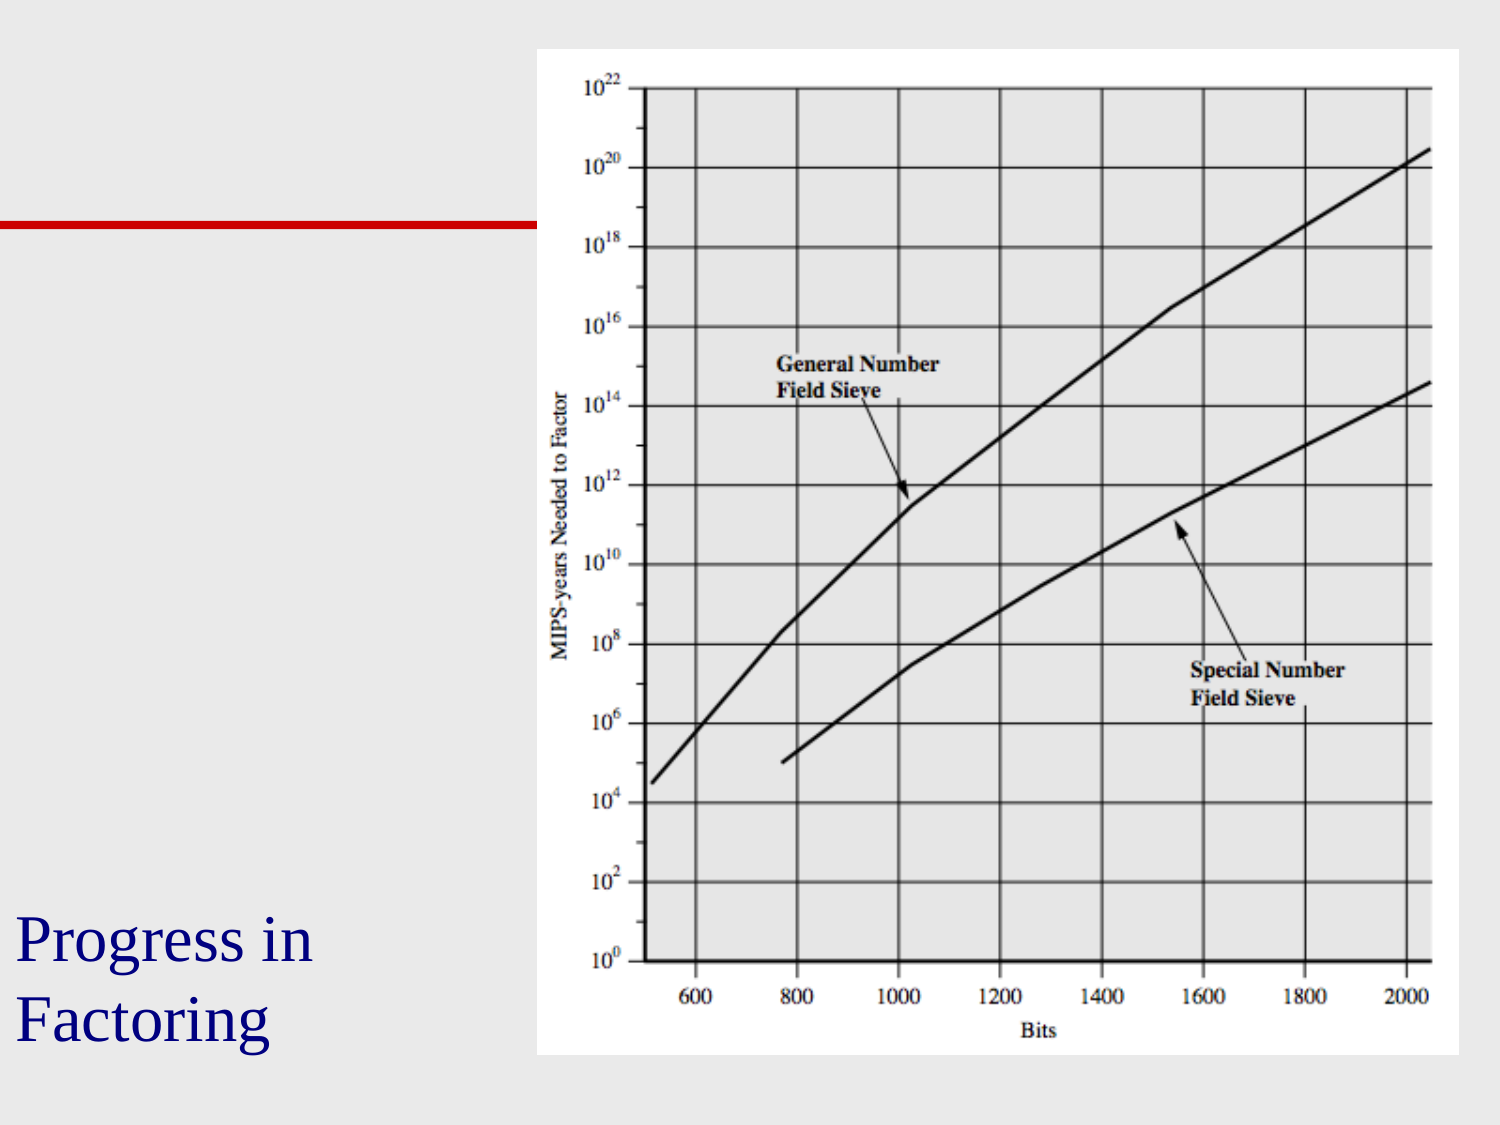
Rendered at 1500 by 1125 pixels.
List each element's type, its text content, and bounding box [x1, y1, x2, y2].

title Progress in Factoring [0, 37, 488, 1063]
picture [537, 49, 1459, 1056]
